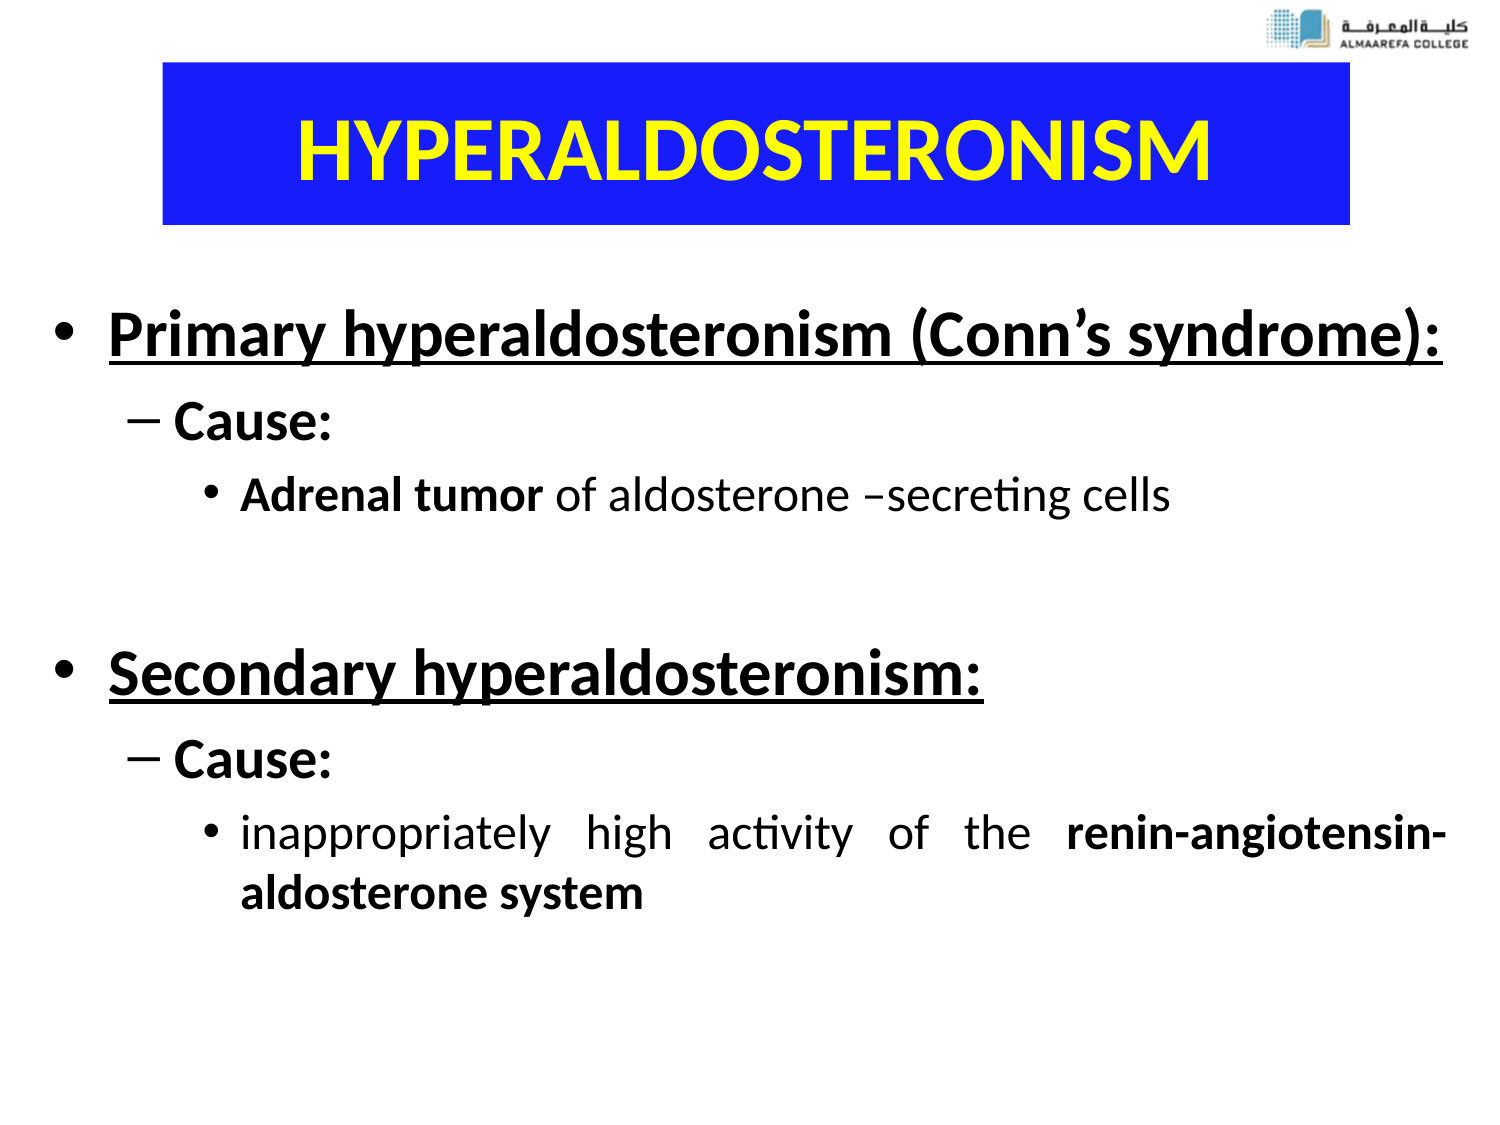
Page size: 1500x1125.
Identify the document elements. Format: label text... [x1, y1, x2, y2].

list Primary hyperaldosteronism (Conn’s syndrome): Cause: Adrenal tumor of aldosterone –secreting cells Secondary hyperaldosteronism: Cause: inappropriately high activity of the renin-angiotensin-aldosterone system [37, 282, 1463, 1025]
picture [1262, 0, 1473, 65]
title HYPERALDOSTERONISM [162, 62, 1350, 225]
